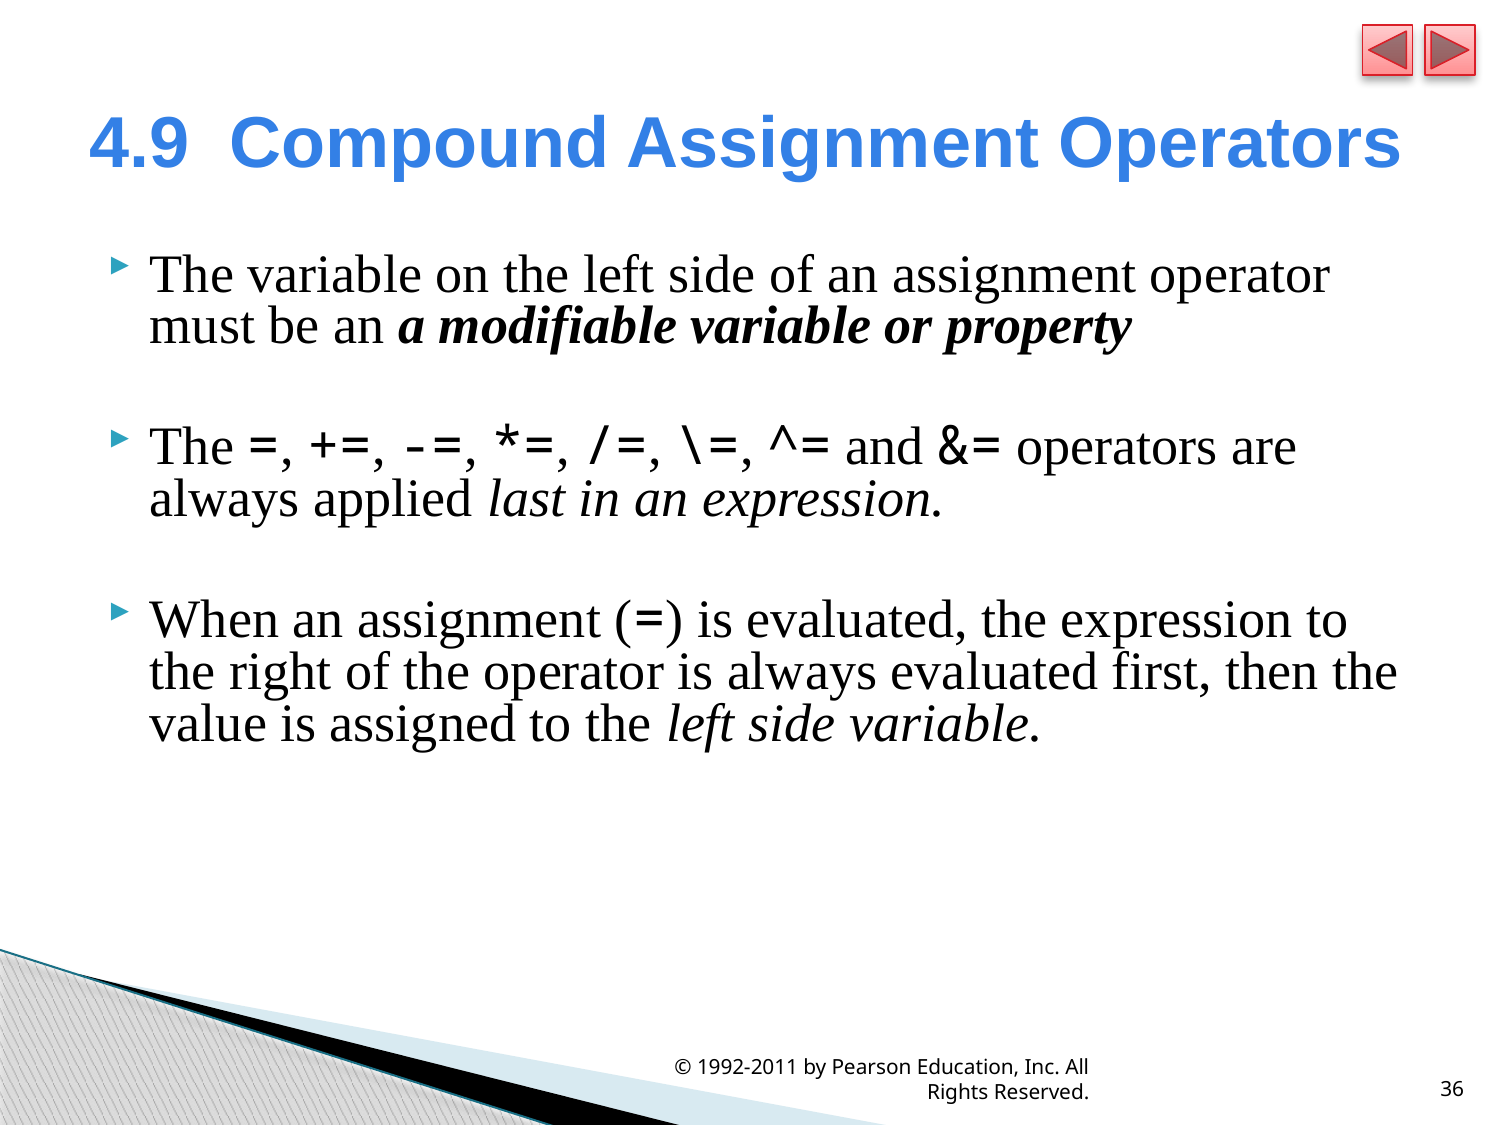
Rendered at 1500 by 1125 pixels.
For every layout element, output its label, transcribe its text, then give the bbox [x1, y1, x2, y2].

footer © 1992-2011 by Pearson Education, Inc. All Rights Reserved. [650, 1051, 1105, 1112]
list The variable on the left side of an assignment operator must be an a modifiable variable or property The =, +=, -=, *=, /=, \=, ^= and &= operators are always applied last in an expression. When an assignment (=) is evaluated, the expression to the right of the operator is always evaluated first, then the value is assigned to the left side variable. [74, 242, 1426, 986]
slide_number 36 [1418, 1051, 1479, 1112]
title 4.9 Compound Assignment Operators [75, 45, 1425, 233]
